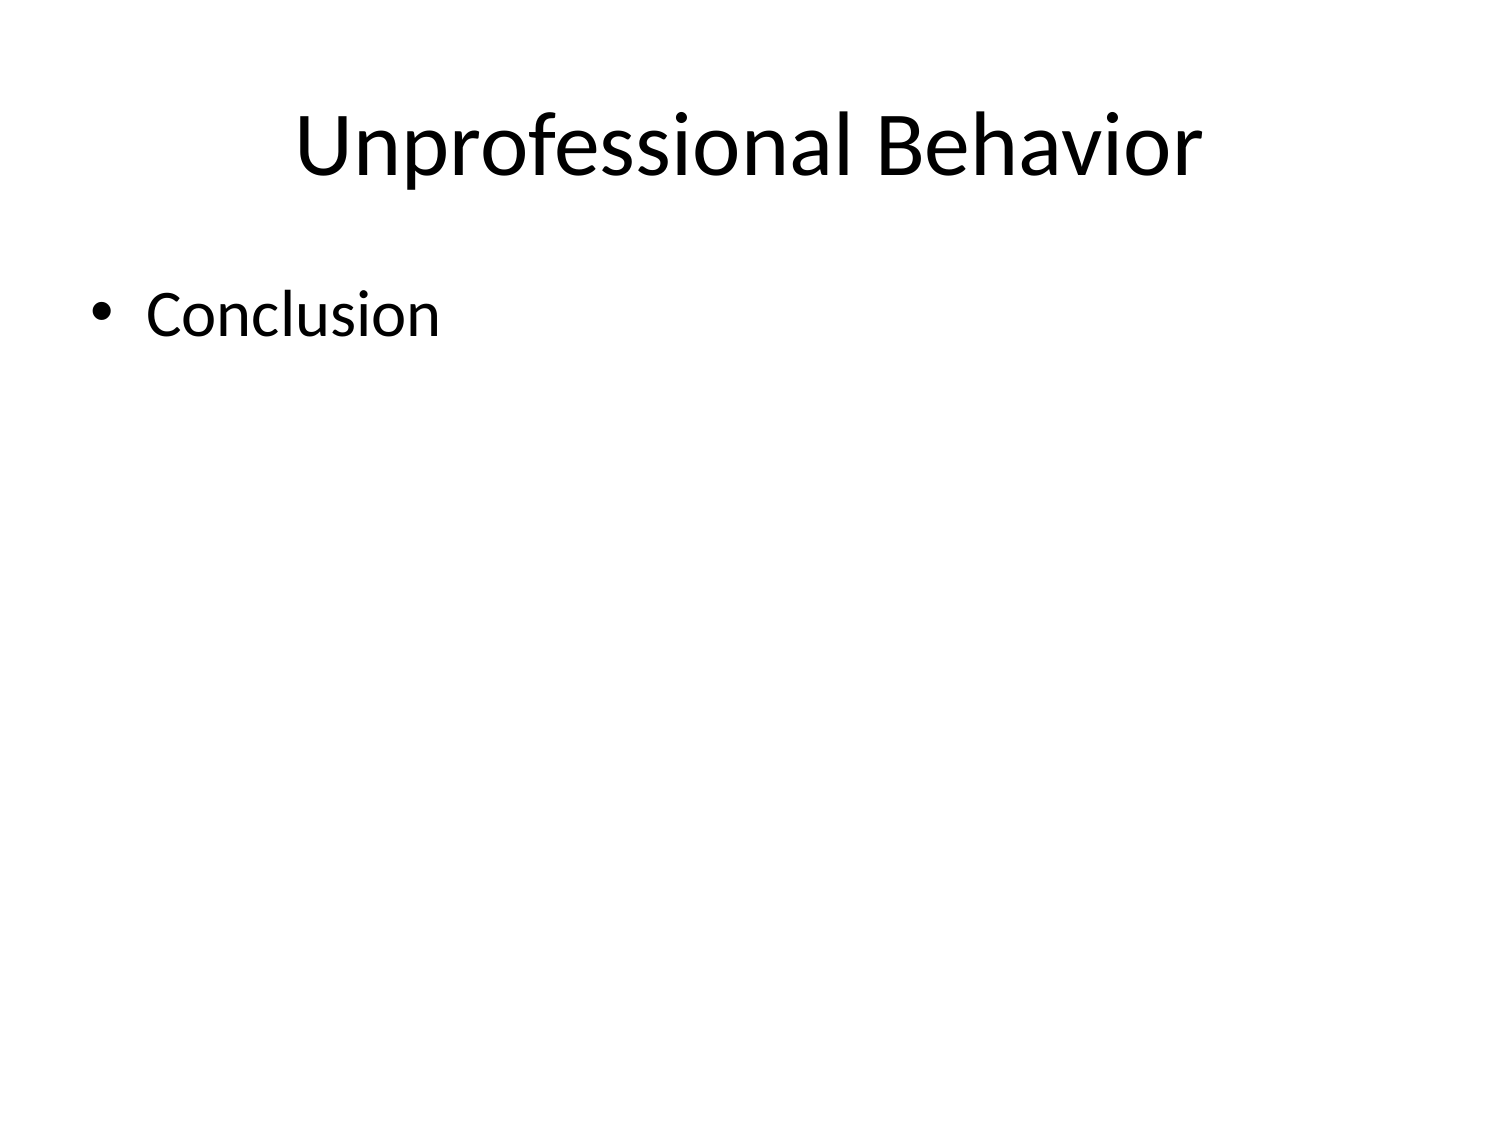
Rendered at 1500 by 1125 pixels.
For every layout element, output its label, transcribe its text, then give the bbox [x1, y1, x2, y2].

list Conclusion [75, 262, 1425, 1005]
title Unprofessional Behavior [75, 45, 1425, 233]
